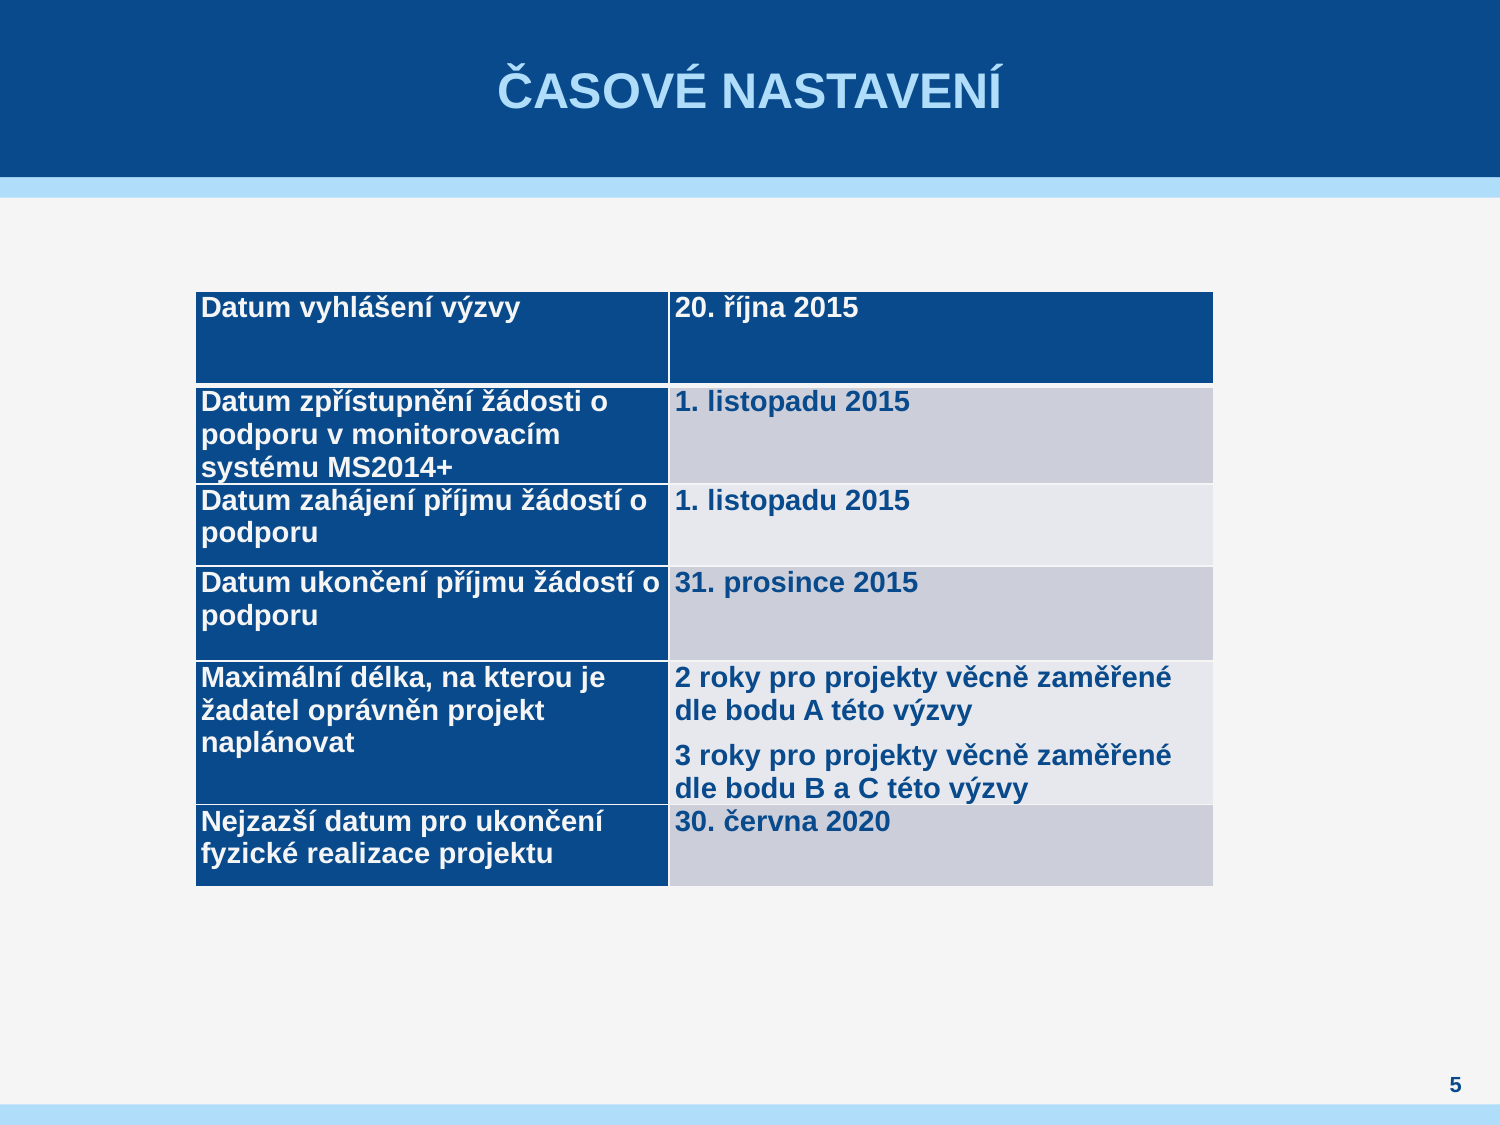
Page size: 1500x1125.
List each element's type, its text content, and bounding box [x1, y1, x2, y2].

table_cell Maximální délka, na kterou je žadatel oprávněn projekt naplánovat [196, 662, 668, 804]
table_cell 2 roky pro projekty věcně zaměřené dle bodu A této výzvy 3 roky pro projekty věcně zaměřené dle bodu B a C této výzvy [670, 662, 1213, 804]
title Časové nastavení [59, 0, 1441, 178]
table_cell 31. prosince 2015 [670, 567, 1213, 660]
table_cell Datum zpřístupnění žádosti o podporu v monitorovacím systému MS2014+ [196, 388, 668, 483]
table_cell 1. listopadu 2015 [670, 388, 1213, 483]
table_header 20. října 2015 [670, 292, 1213, 383]
table_cell Nejzazší datum pro ukončení fyzické realizace projektu [196, 805, 668, 886]
table_cell 1. listopadu 2015 [670, 485, 1213, 565]
table_cell Datum zahájení příjmu žádostí o podporu [196, 485, 668, 565]
table_cell Datum ukončení příjmu žádostí o podporu [196, 567, 668, 660]
table_cell 30. června 2020 [670, 805, 1213, 886]
table_header Datum vyhlášení výzvy [196, 292, 668, 383]
slide_number 5 [1417, 1068, 1495, 1099]
